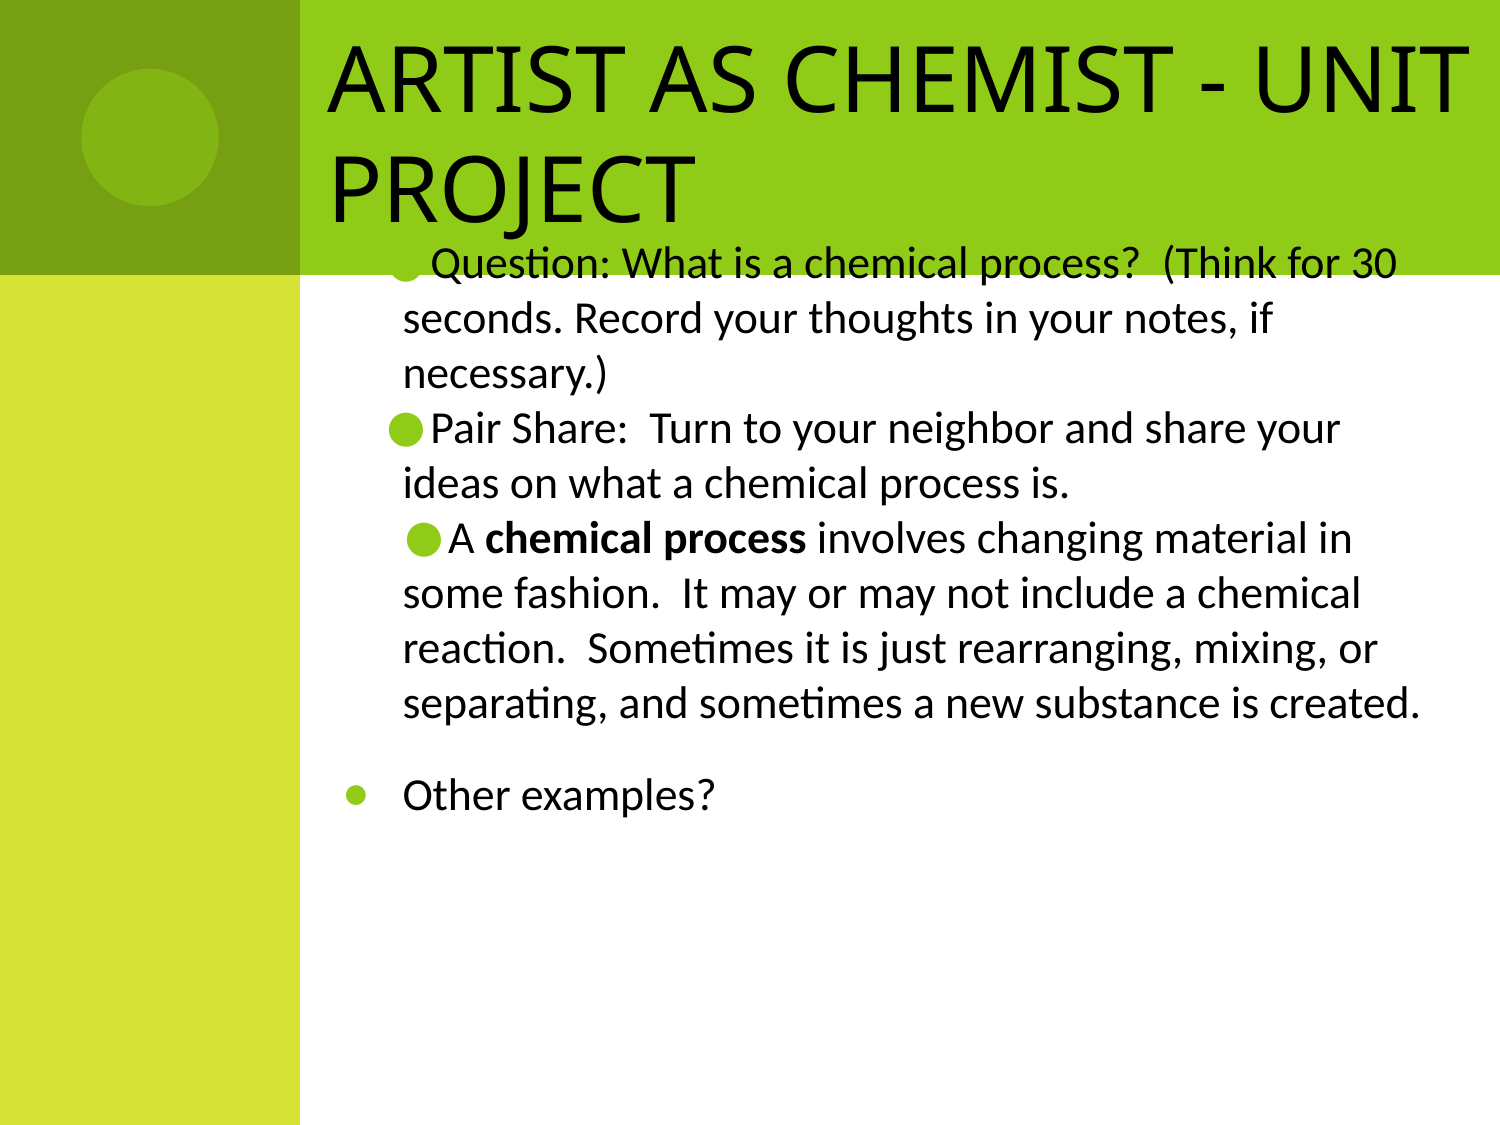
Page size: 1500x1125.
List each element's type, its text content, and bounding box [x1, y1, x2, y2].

list Question: What is a chemical process? (Think for 30 seconds. Record your thoughts in your notes, if necessary.) Pair Share: Turn to your neighbor and share your ideas on what a chemical process is. A chemical process involves changing material in some fashion. It may or may not include a chemical reaction. Sometimes it is just rearranging, mixing, or separating, and sometimes a new substance is created. Other examples? [312, 224, 1450, 1083]
title Artist as Chemist - Unit Project [312, 37, 1487, 225]
